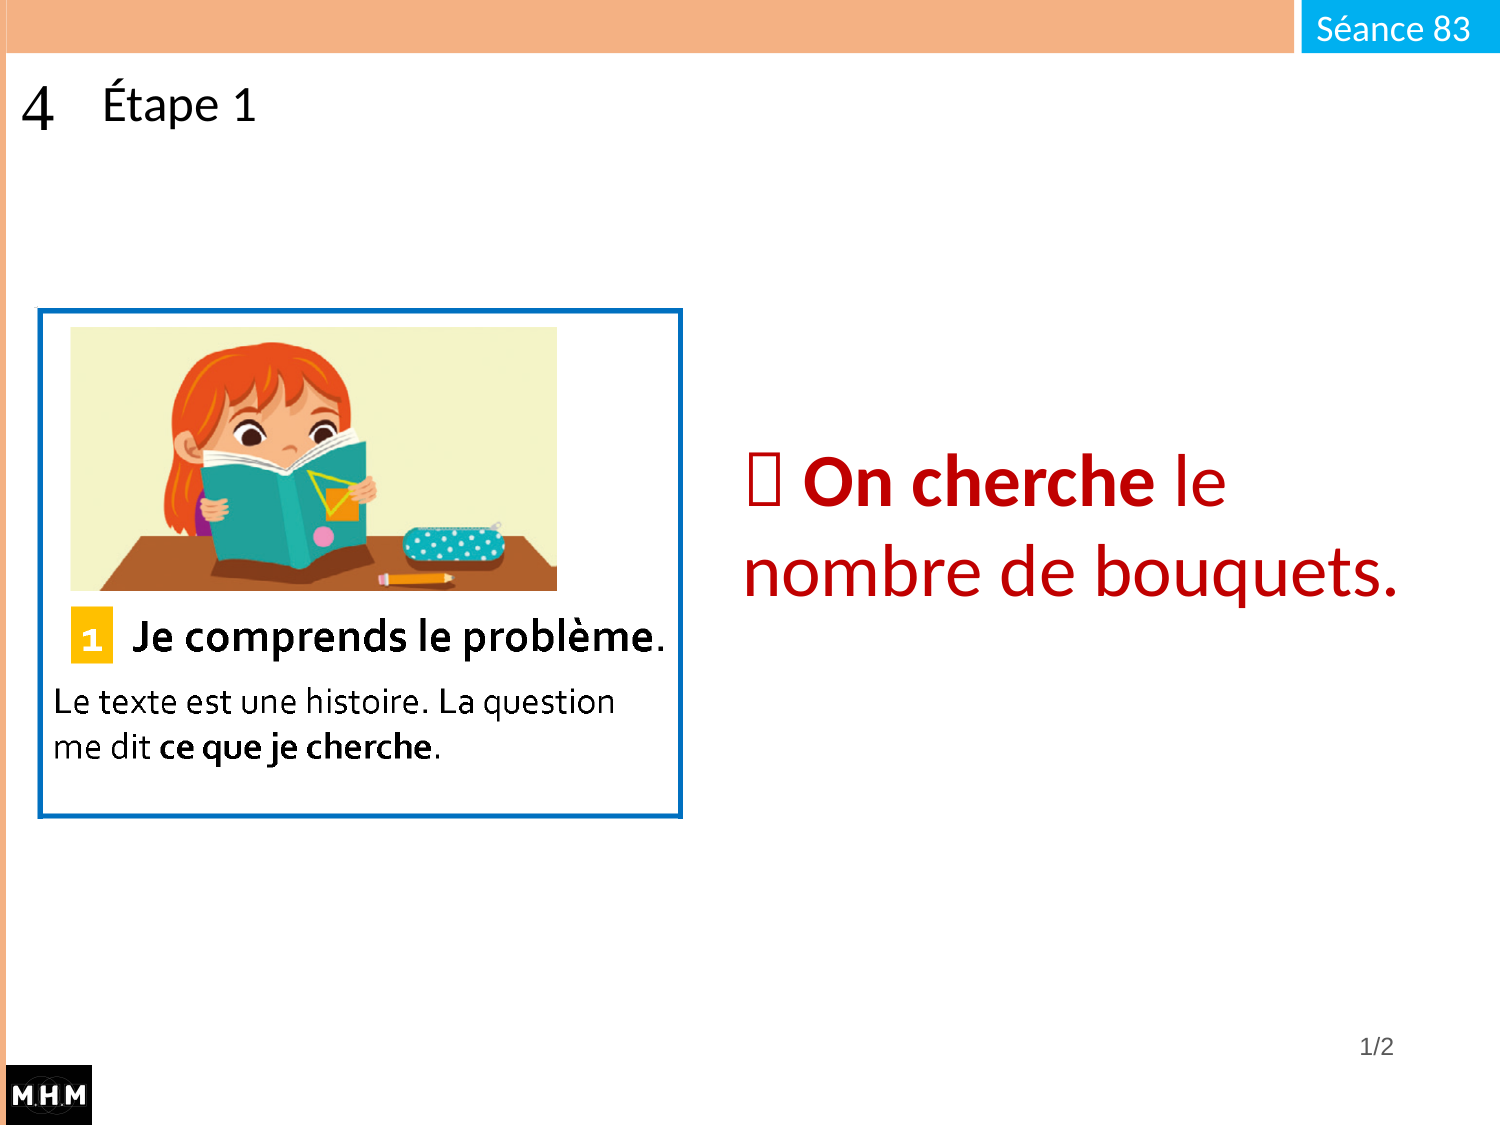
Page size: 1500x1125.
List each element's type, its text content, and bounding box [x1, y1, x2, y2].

text_box 1/2 [1339, 1022, 1414, 1068]
title Étape 1 [87, 32, 1382, 140]
text_box  On cherche le nombre de bouquets. [727, 424, 1482, 620]
picture [6, 1065, 92, 1125]
picture [34, 306, 684, 819]
